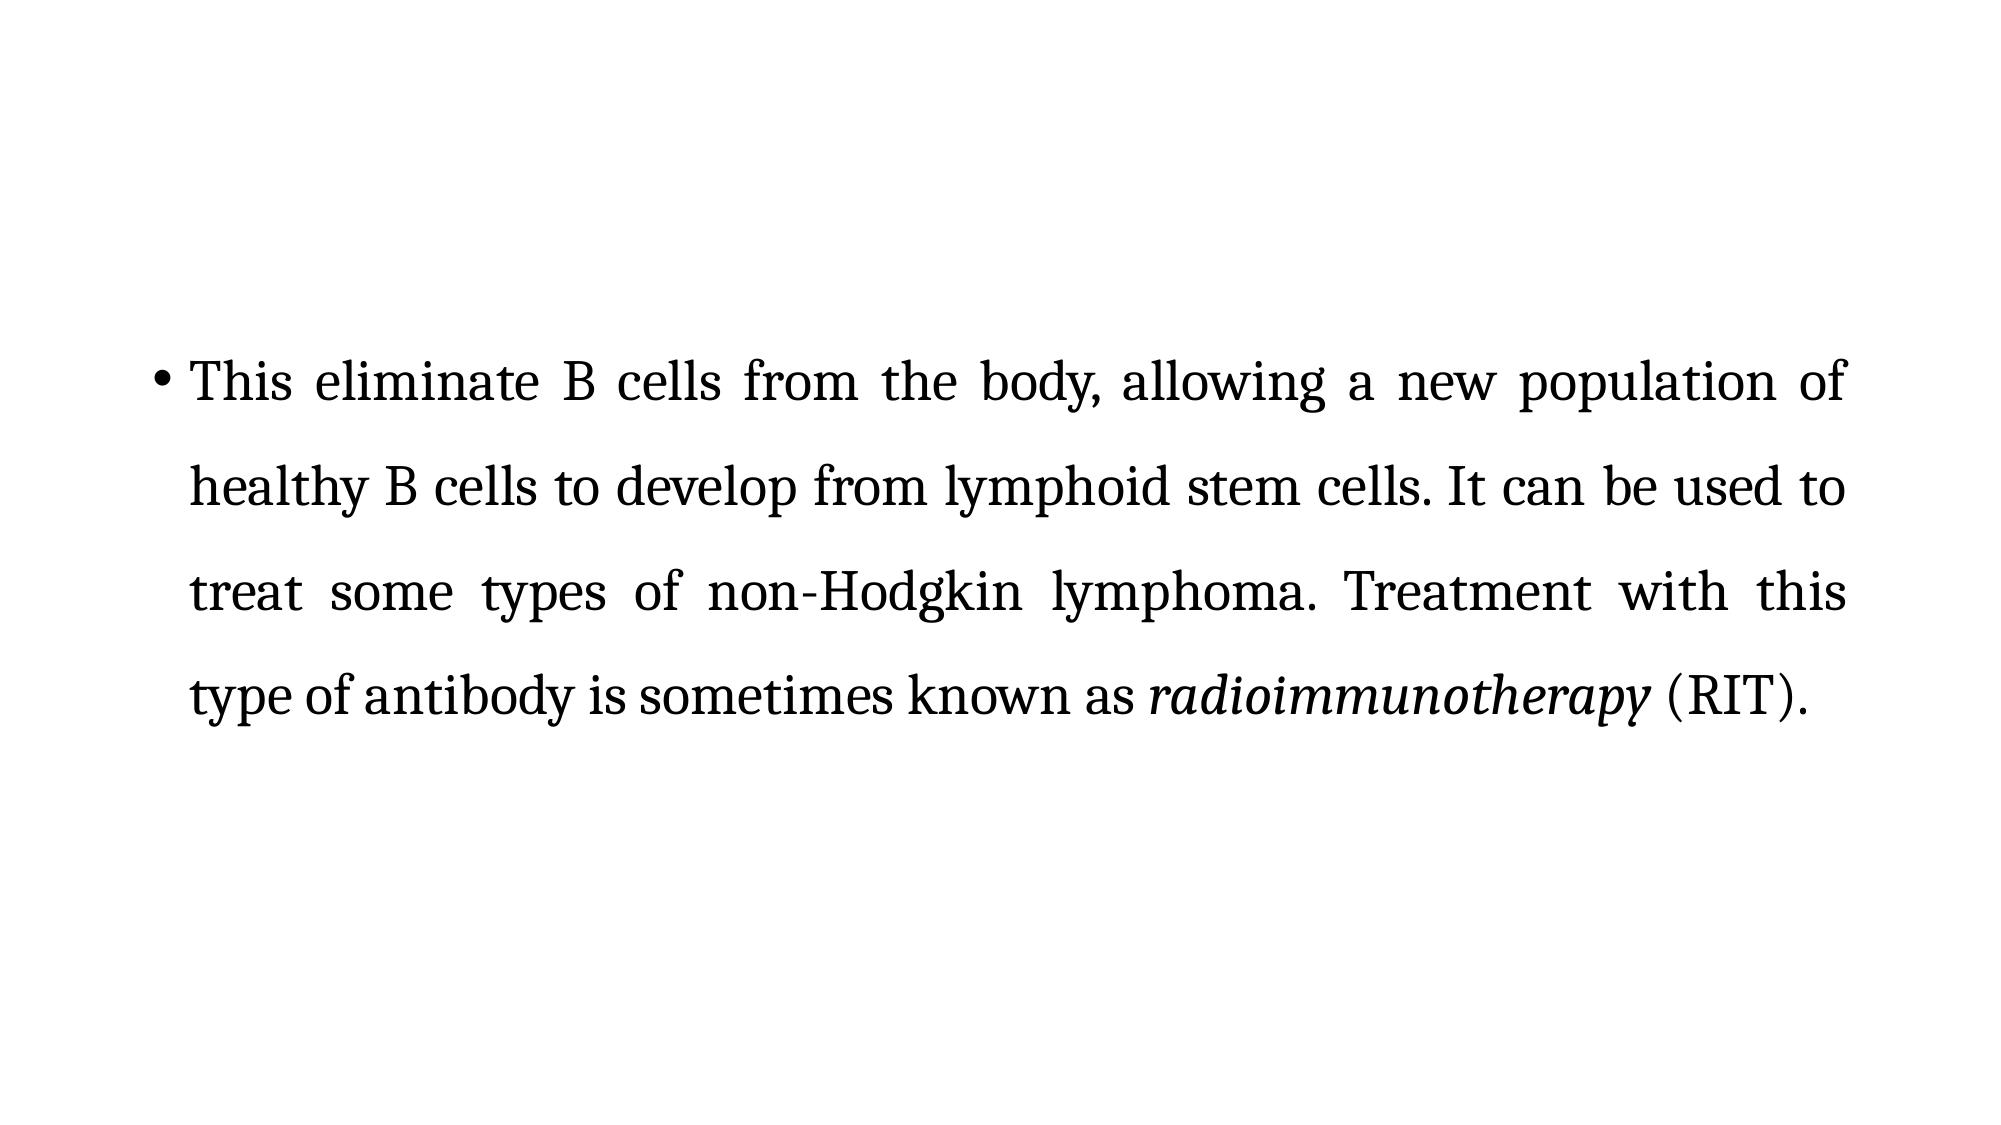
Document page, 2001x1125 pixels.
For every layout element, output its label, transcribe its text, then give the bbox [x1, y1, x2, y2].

list This eliminate B cells from the body, allowing a new population of healthy B cells to develop from lymphoid stem cells. It can be used to treat some types of non-Hodgkin lymphoma. Treatment with this type of antibody is sometimes known as radioimmunotherapy (RIT). [137, 299, 1863, 1014]
